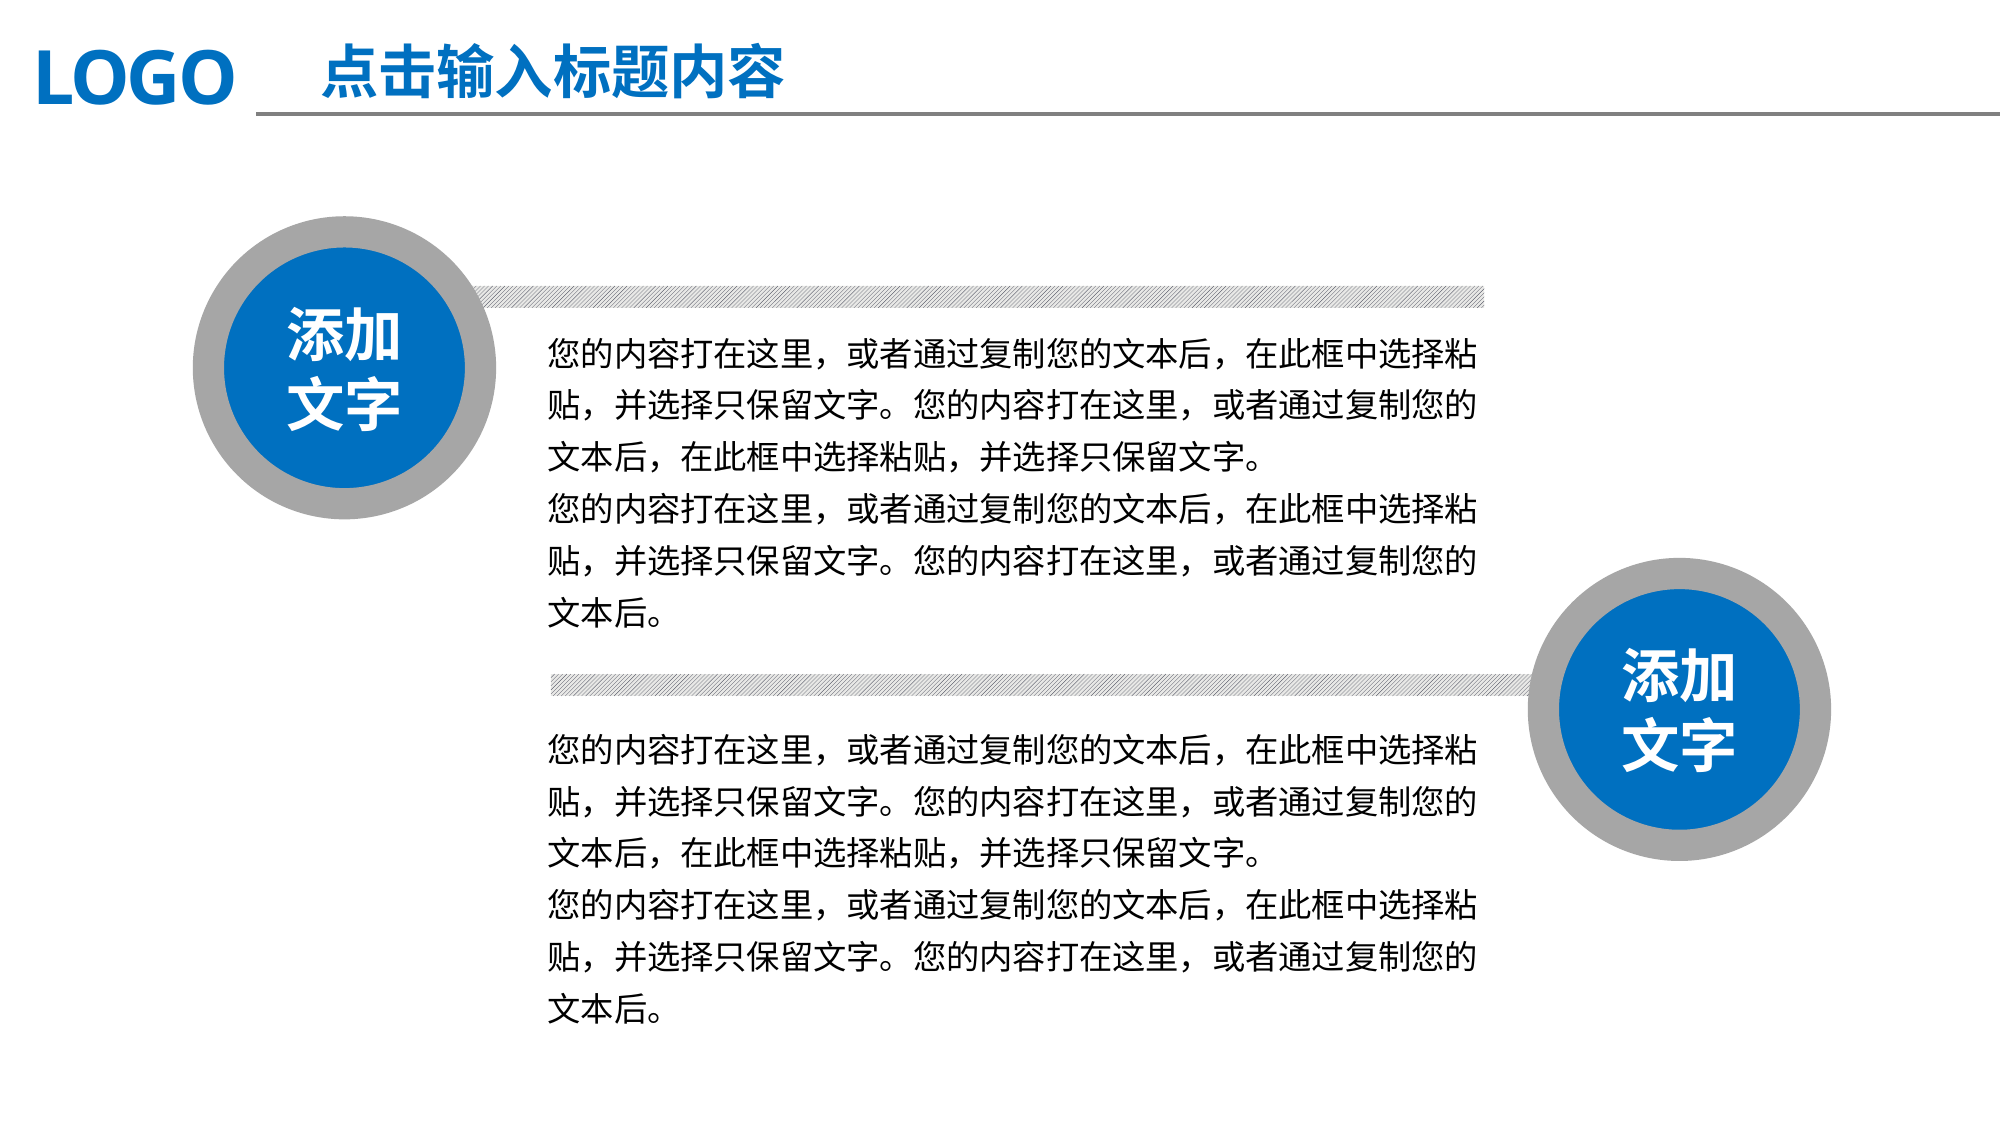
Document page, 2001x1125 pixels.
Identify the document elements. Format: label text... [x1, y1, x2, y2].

text_box 添加文字 [1543, 573, 1816, 846]
text_box 点击输入标题内容 [283, 28, 823, 113]
text_box 添加文字 [208, 231, 481, 504]
text_box [454, 284, 1486, 310]
text_box 您的内容打在这里，或者通过复制您的文本后，在此框中选择粘贴，并选择只保留文字。您的内容打在这里，或者通过复制您的文本后，在此框中选择粘贴，并选择只保留文字。 您的内容打在这里，或者通过复制您的文本后，在此框中选择粘贴，并选择只保留文字。您的内容打在这里，或者通过复制您的文本后。 [532, 709, 1502, 1036]
text_box 您的内容打在这里，或者通过复制您的文本后，在此框中选择粘贴，并选择只保留文字。您的内容打在这里，或者通过复制您的文本后，在此框中选择粘贴，并选择只保留文字。 您的内容打在这里，或者通过复制您的文本后，在此框中选择粘贴，并选择只保留文字。您的内容打在这里，或者通过复制您的文本后。 [532, 313, 1502, 640]
text_box [549, 672, 1548, 698]
